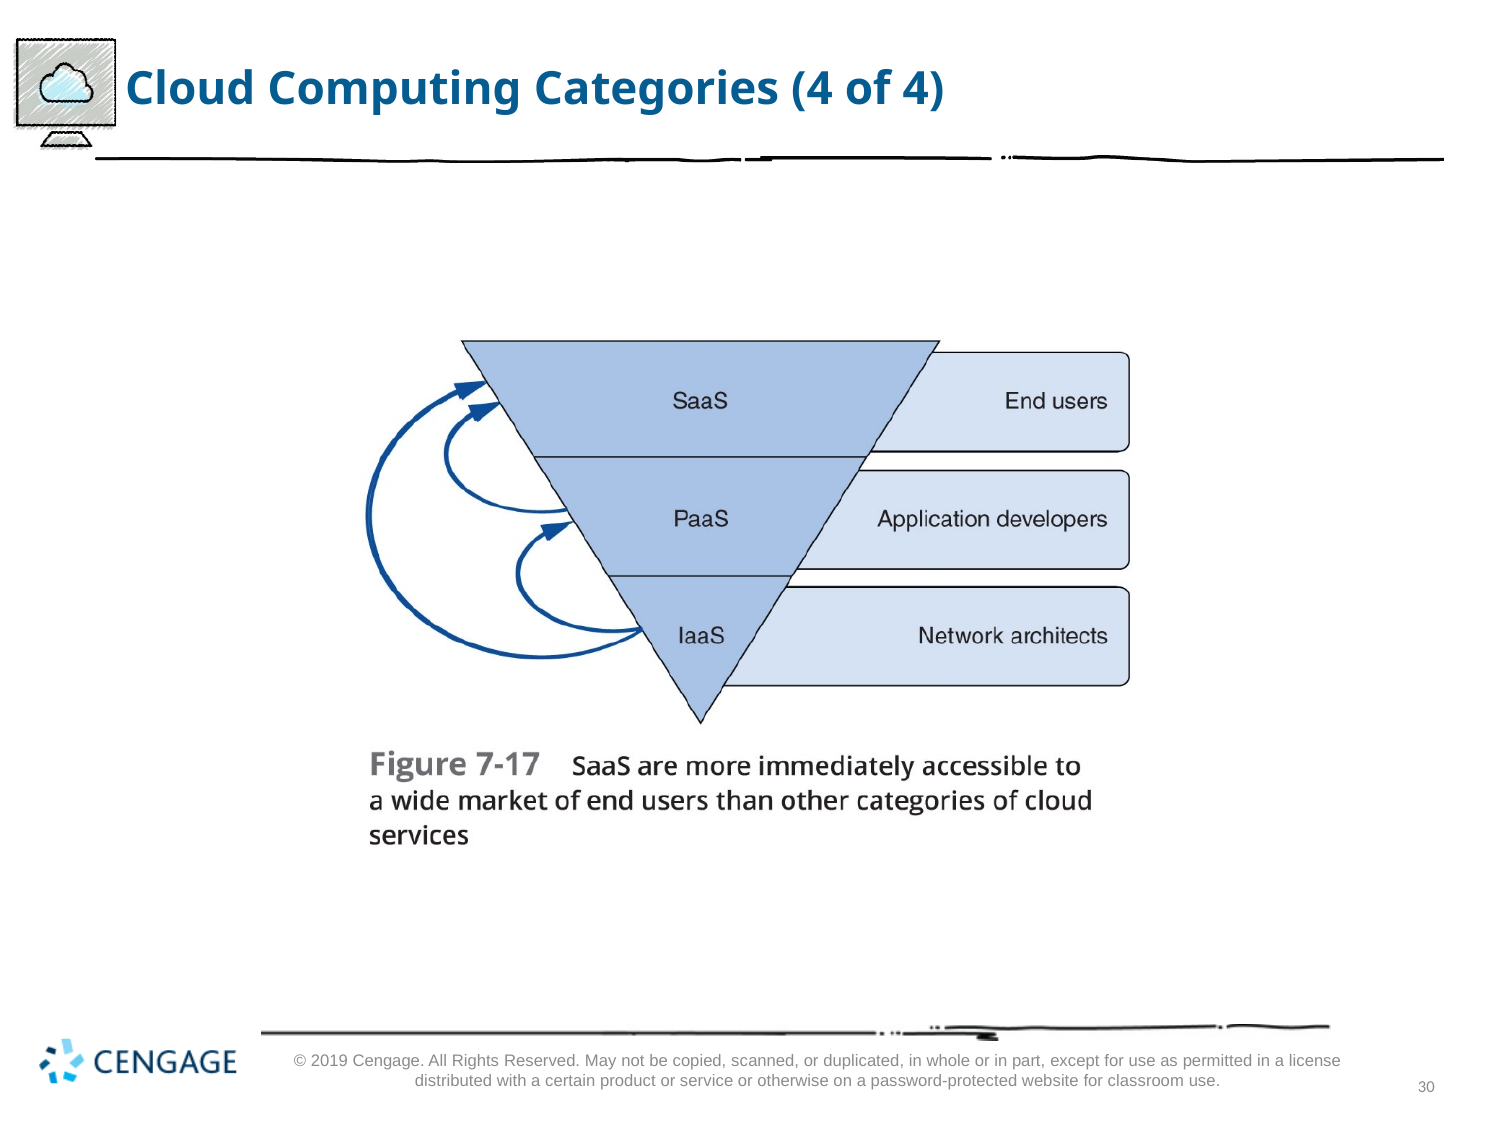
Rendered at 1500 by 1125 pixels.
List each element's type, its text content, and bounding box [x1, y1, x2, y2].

picture [19, 1025, 249, 1096]
picture [362, 337, 1132, 847]
footer © 2019 Cengage. All Rights Reserved. May not be copied, scanned, or duplicated, in whole or in part, except for use as permitted in a license distributed with a certain product or service or otherwise on a password-protected website for classroom use. [262, 1050, 1375, 1091]
picture [261, 1024, 1331, 1041]
title Cloud Computing Categories (4 of 4) [125, 66, 1442, 116]
picture [13, 36, 117, 151]
picture [95, 155, 1444, 163]
